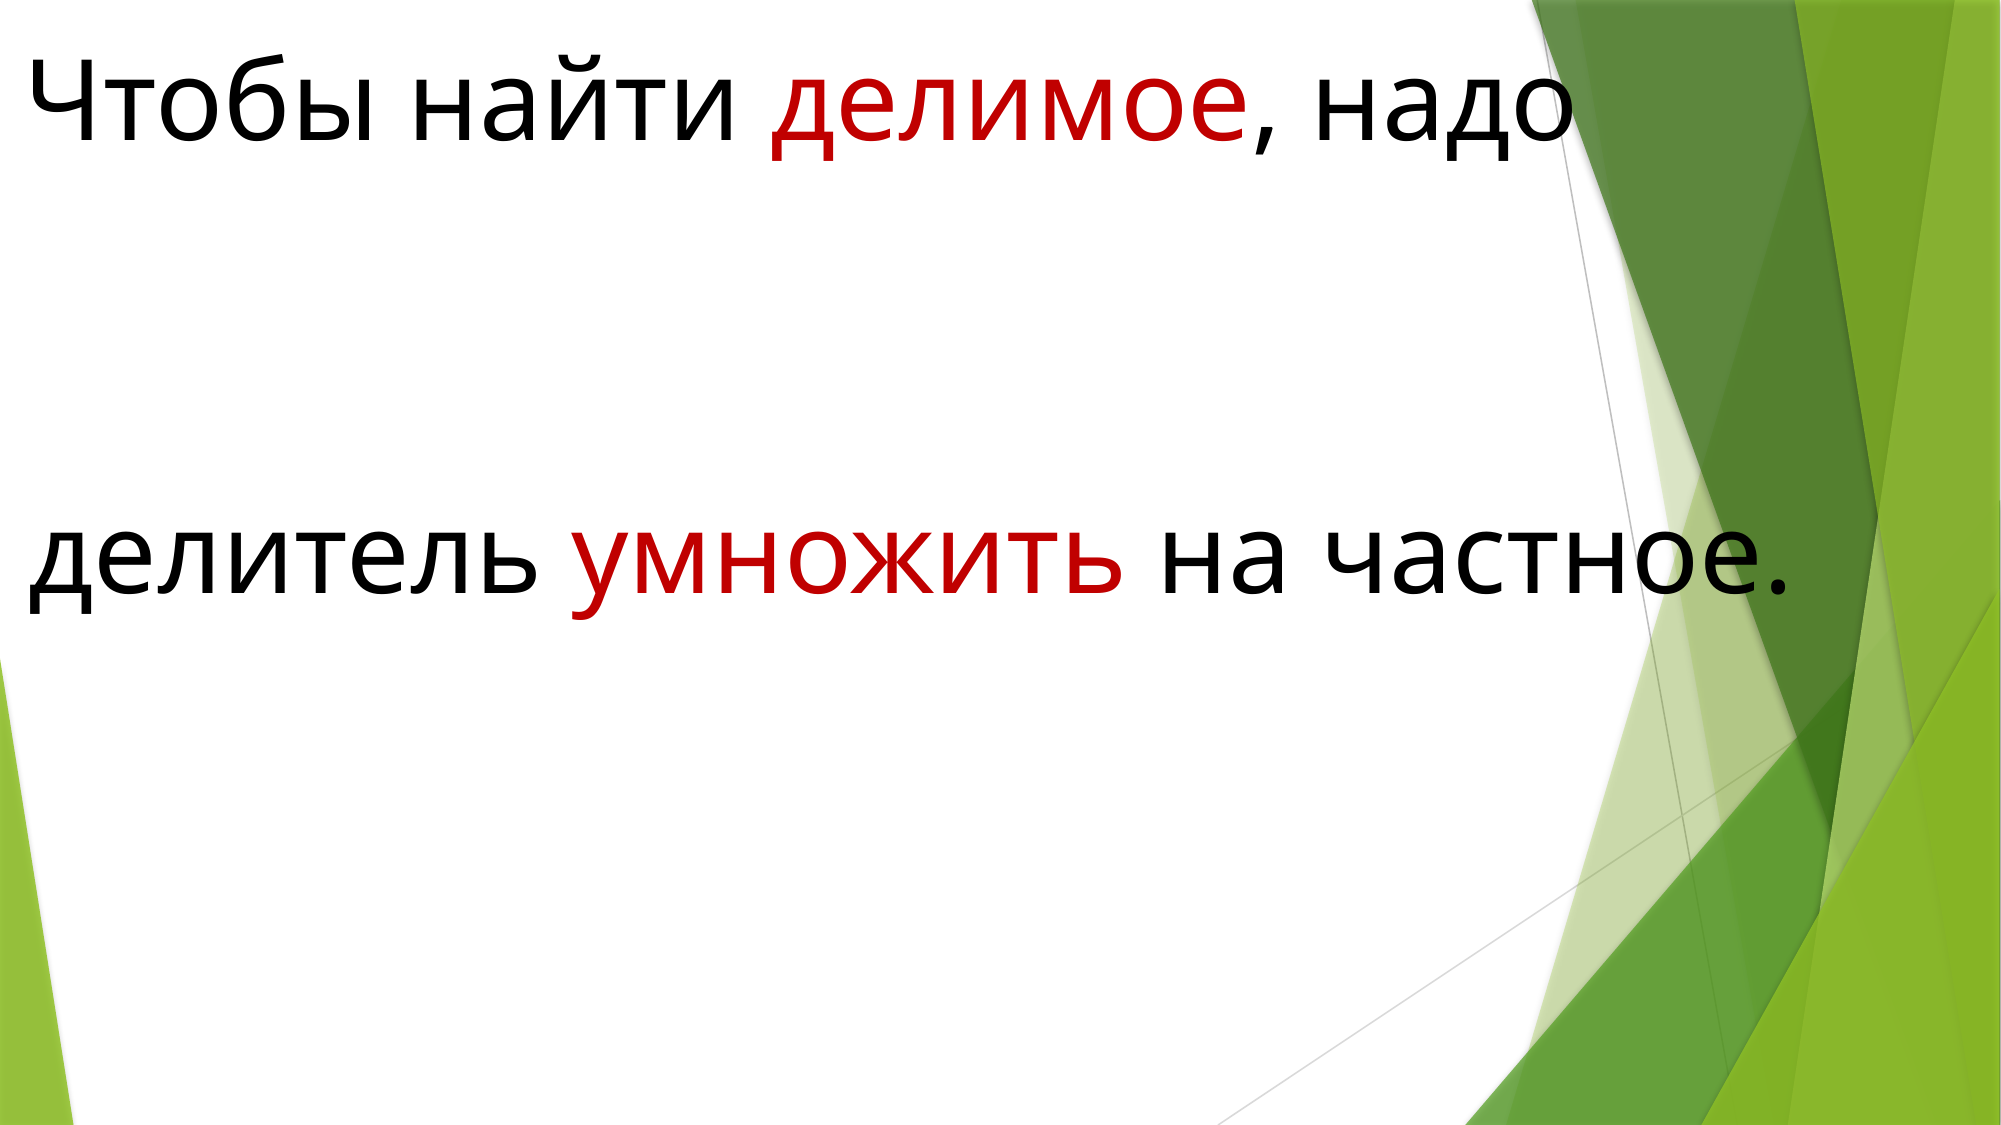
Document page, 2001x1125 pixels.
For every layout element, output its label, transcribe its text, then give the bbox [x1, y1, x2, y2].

text_box Чтобы найти делимое, надо [9, 20, 1594, 170]
text_box делитель умножить на частное. [13, 473, 1838, 624]
